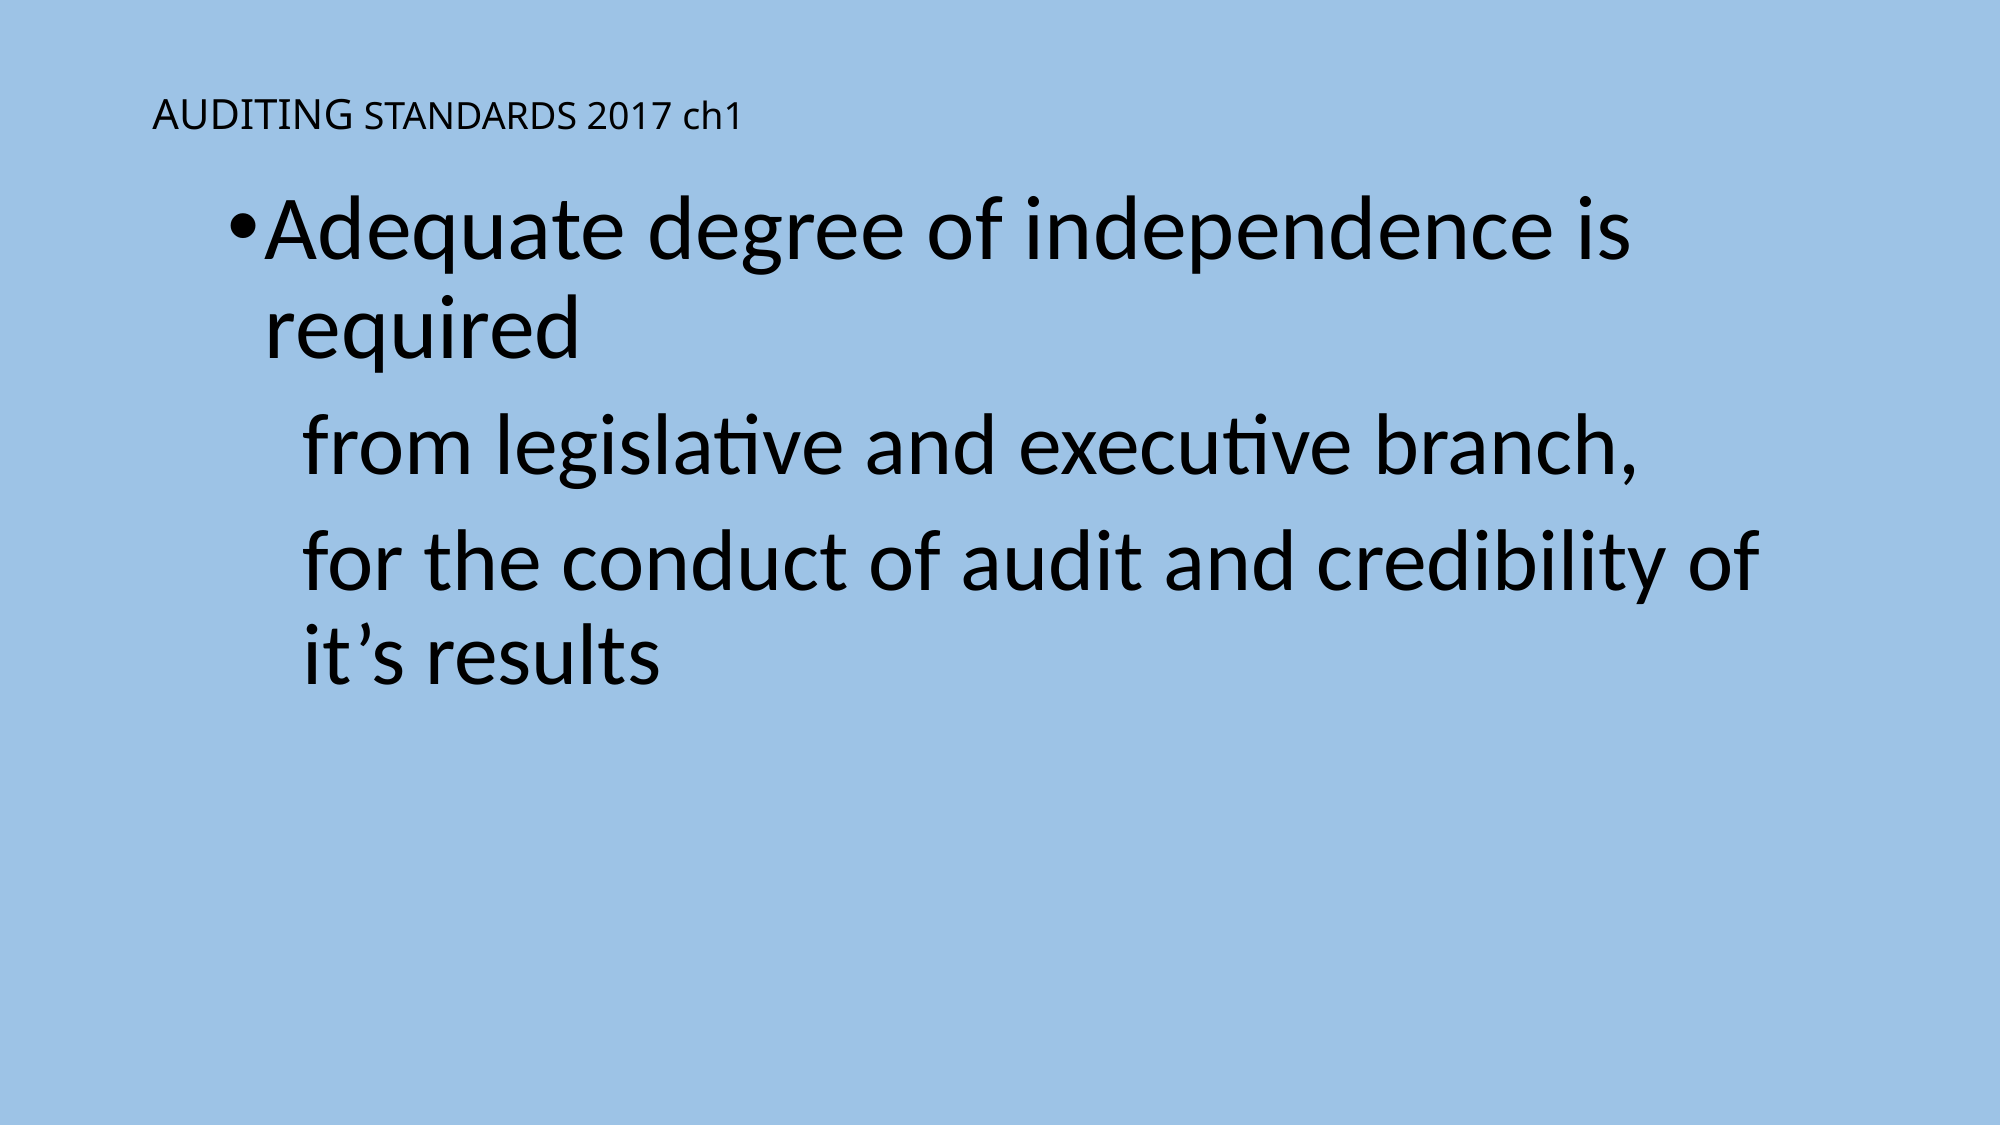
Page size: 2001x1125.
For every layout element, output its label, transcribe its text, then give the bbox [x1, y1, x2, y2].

title AUDITING STANDARDS 2017 ch1 [137, 59, 1863, 173]
list Adequate degree of independence is required from legislative and executive branch, for the conduct of audit and credibility of it’s results [137, 173, 1863, 1058]
